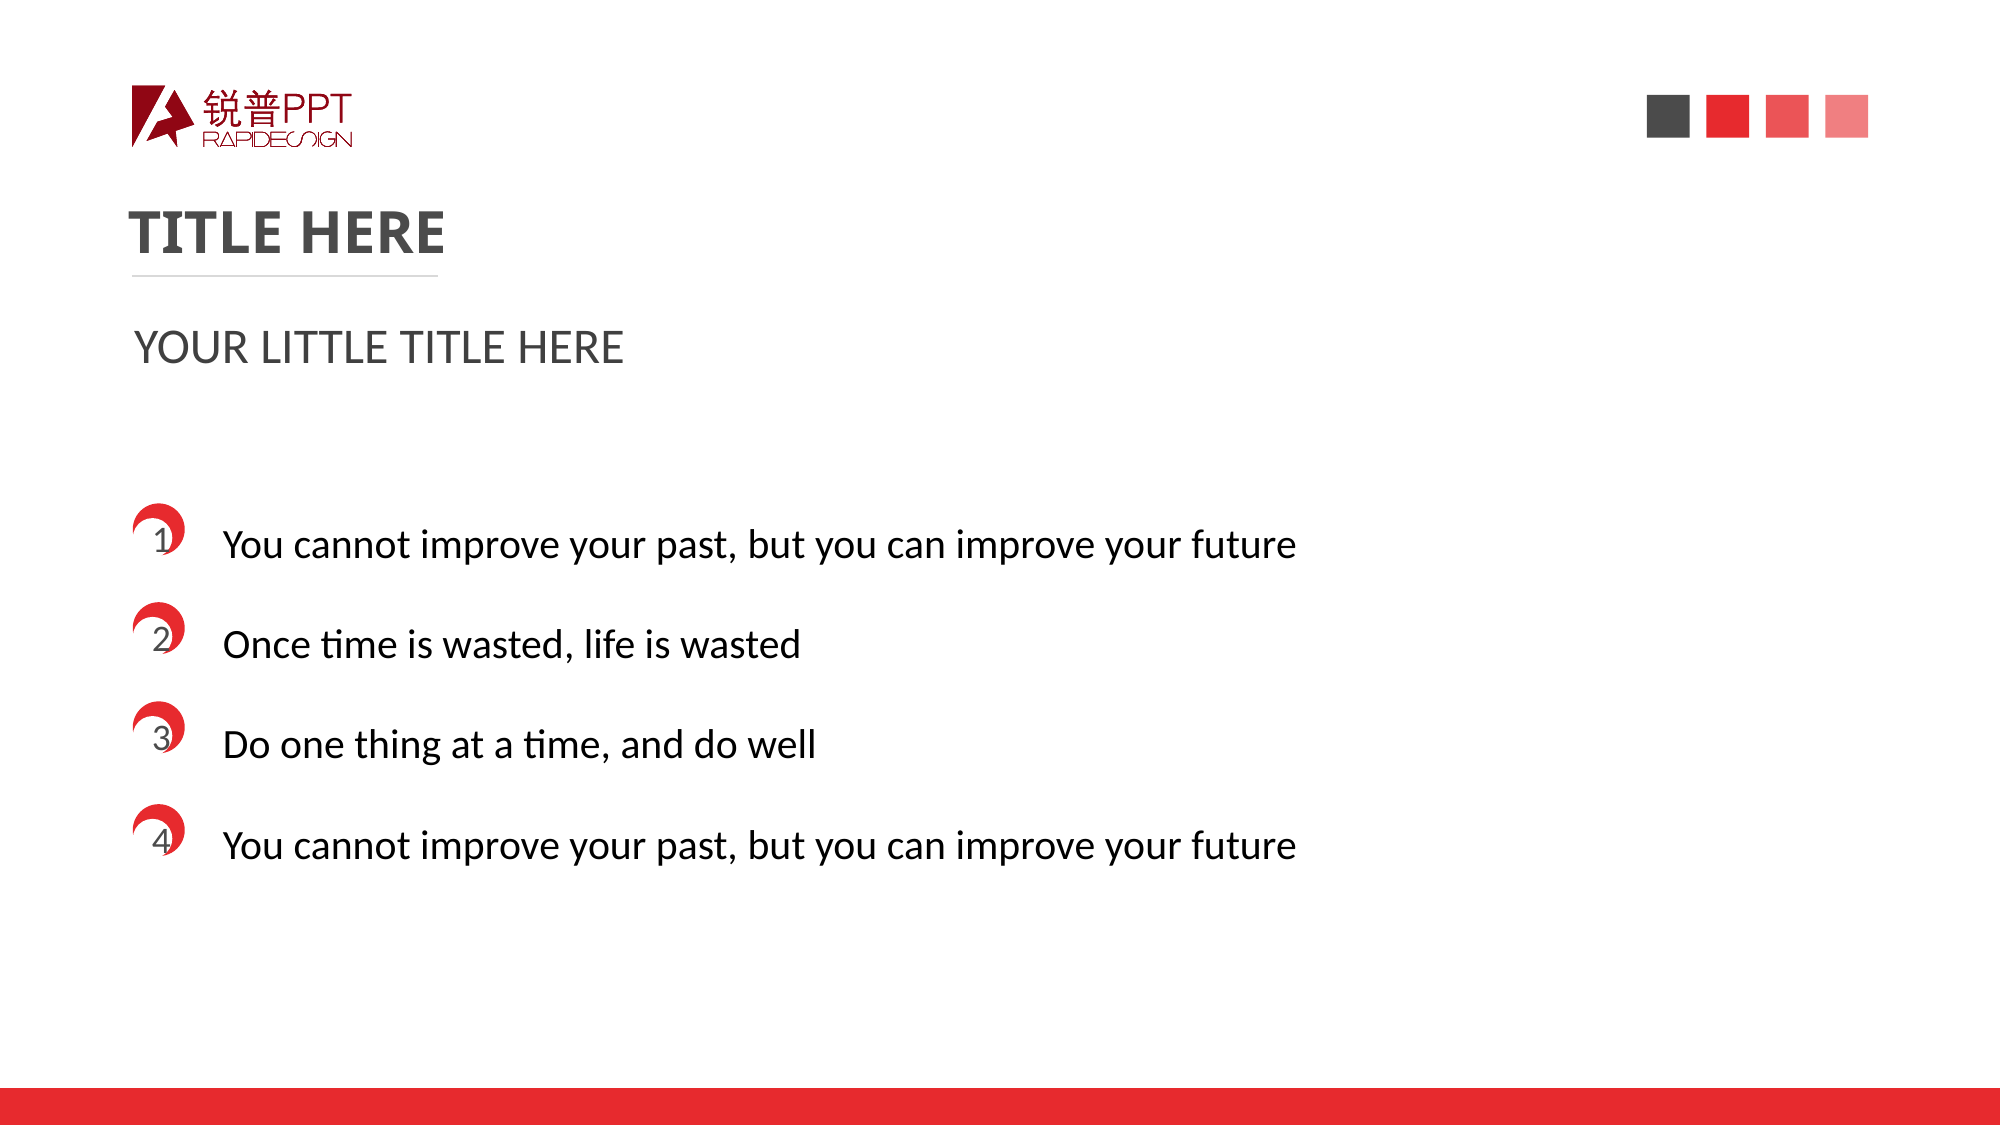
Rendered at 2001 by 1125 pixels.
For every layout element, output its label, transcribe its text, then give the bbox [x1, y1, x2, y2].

text_box [1646, 94, 1691, 139]
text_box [132, 701, 185, 756]
text_box YOUR LITTLE TITLE HERE [119, 306, 641, 382]
text_box [1765, 94, 1810, 139]
picture [131, 85, 352, 148]
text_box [132, 602, 185, 657]
text_box You cannot improve your past, but you can improve your future Once time is wasted, life is wasted Do one thing at a time, and do well You cannot improve your past, but you can improve your future [208, 459, 1479, 875]
text_box [0, 1087, 2000, 1125]
text_box [1705, 94, 1750, 139]
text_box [132, 804, 185, 859]
text_box TITLE HERE [112, 187, 462, 273]
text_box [132, 503, 185, 558]
text_box [1824, 94, 1869, 139]
